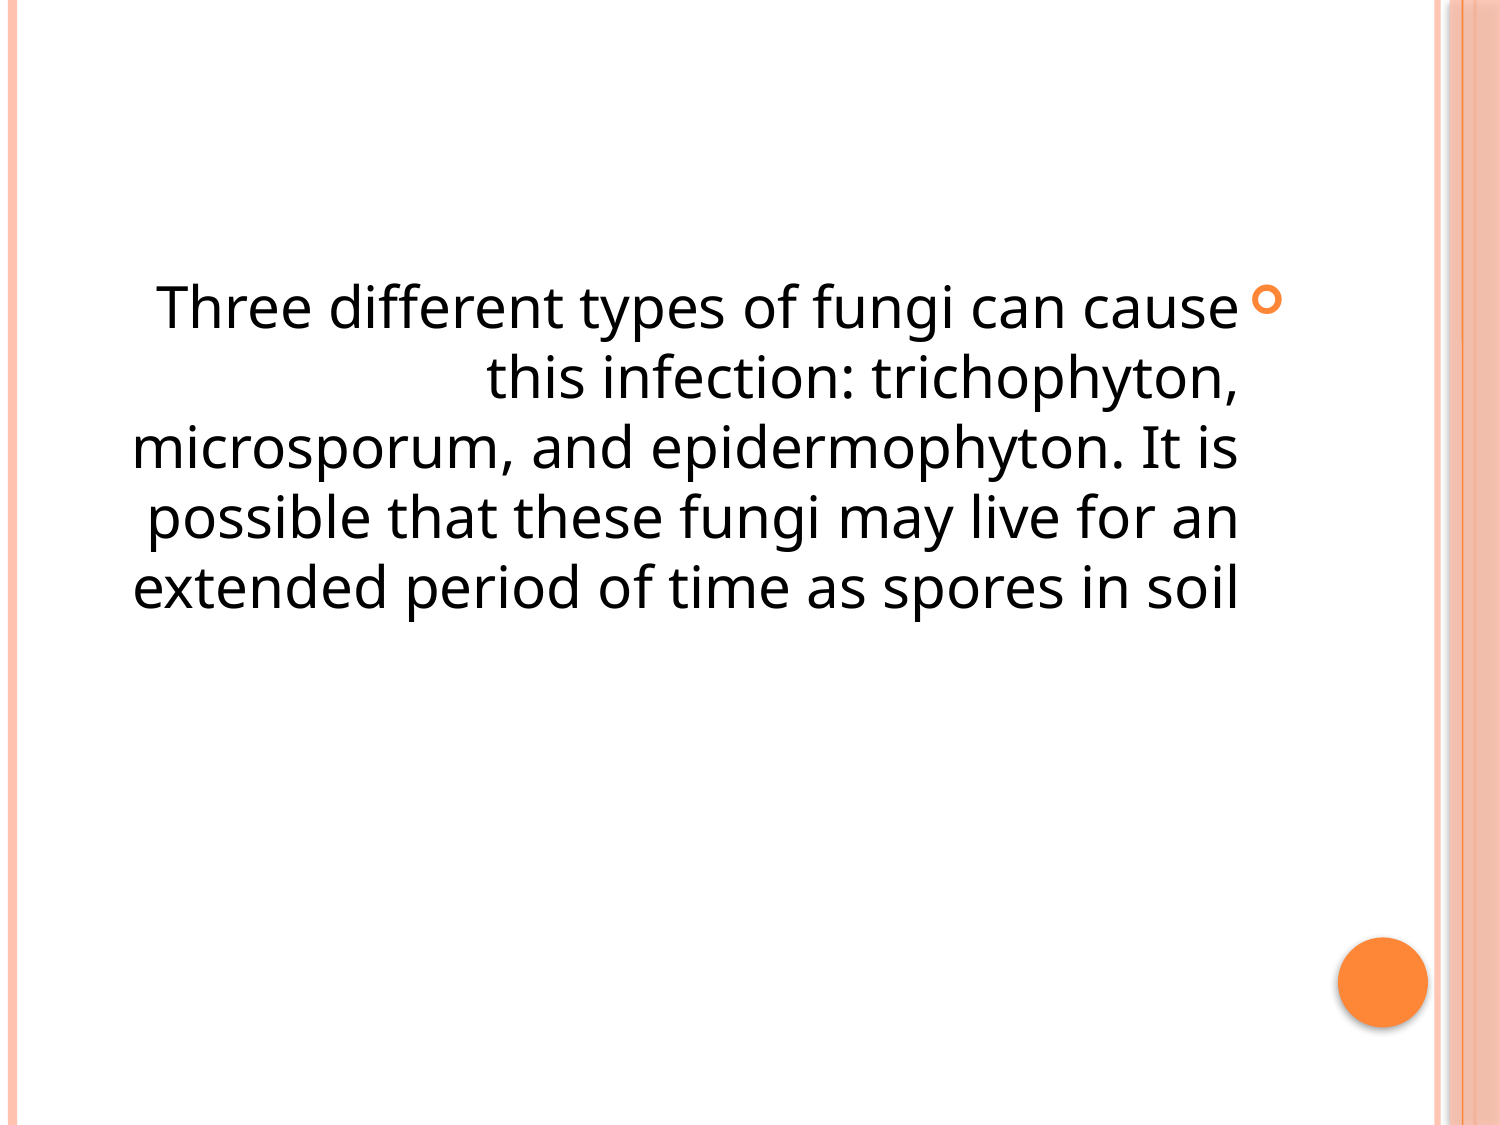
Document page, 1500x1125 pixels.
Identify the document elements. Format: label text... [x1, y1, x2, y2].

list Three different types of fungi can cause this infection: trichophyton, microsporum, and epidermophyton. It is possible that these fungi may live for an extended period of time as spores in soil [75, 262, 1300, 1062]
